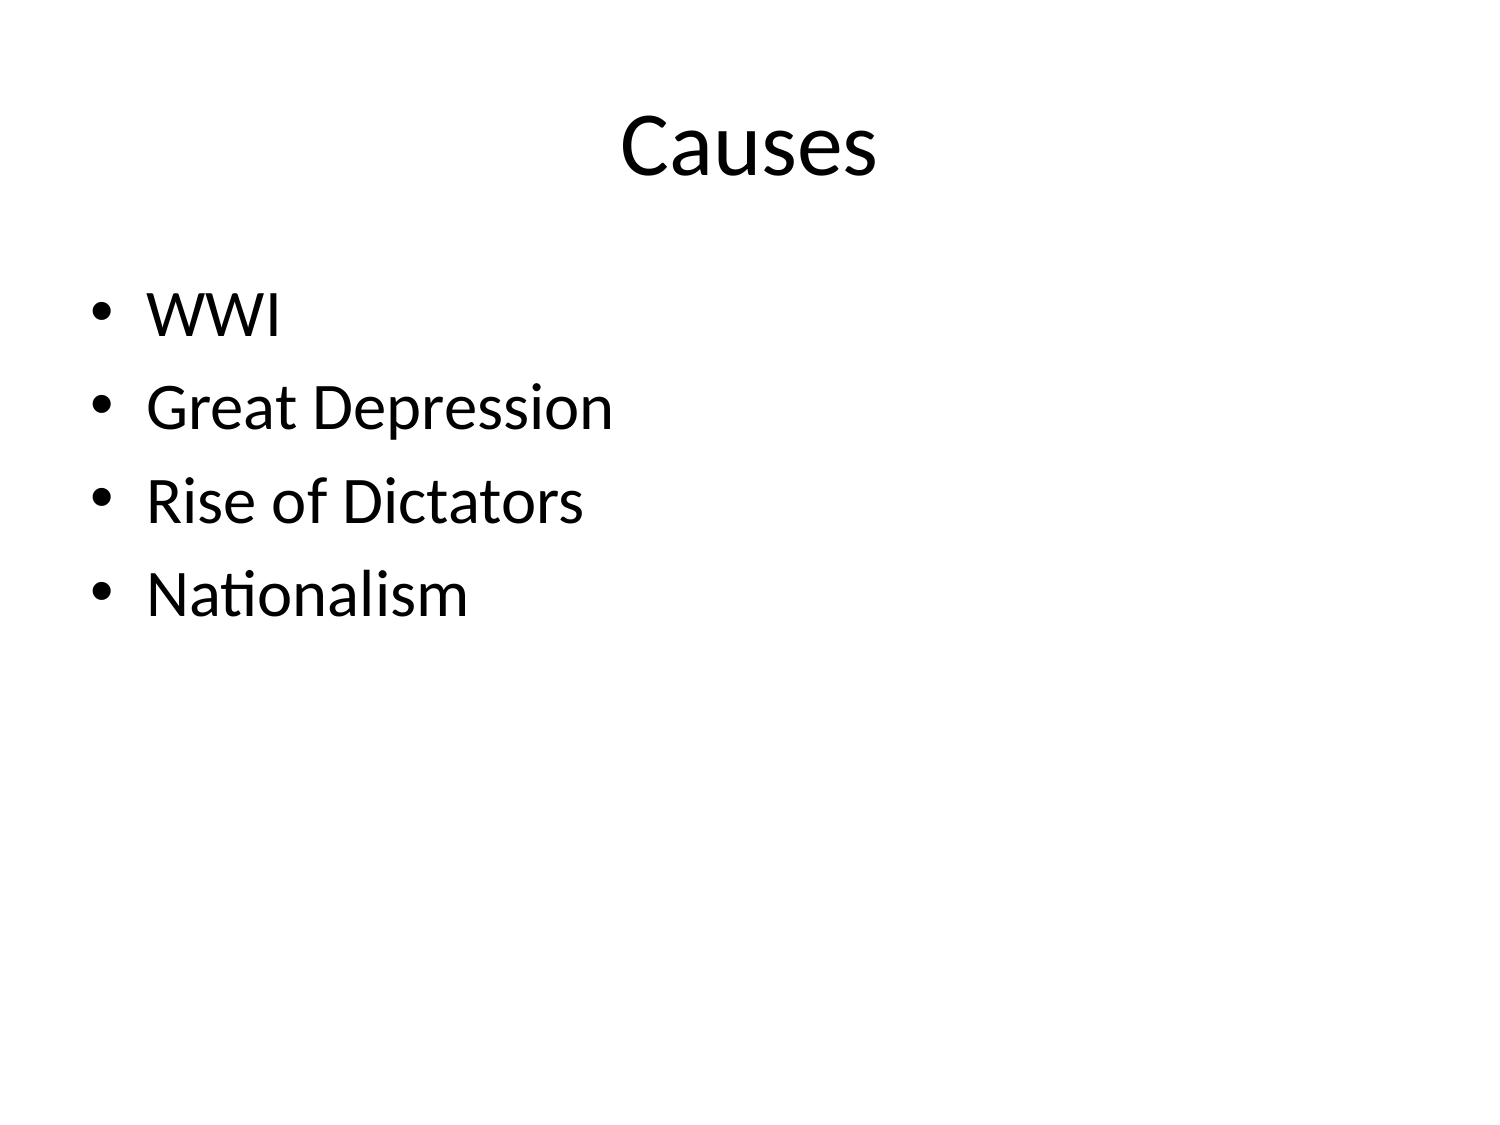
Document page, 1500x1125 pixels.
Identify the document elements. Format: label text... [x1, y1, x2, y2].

title Causes [75, 45, 1425, 233]
list WWI Great Depression Rise of Dictators Nationalism [75, 262, 1425, 1005]
